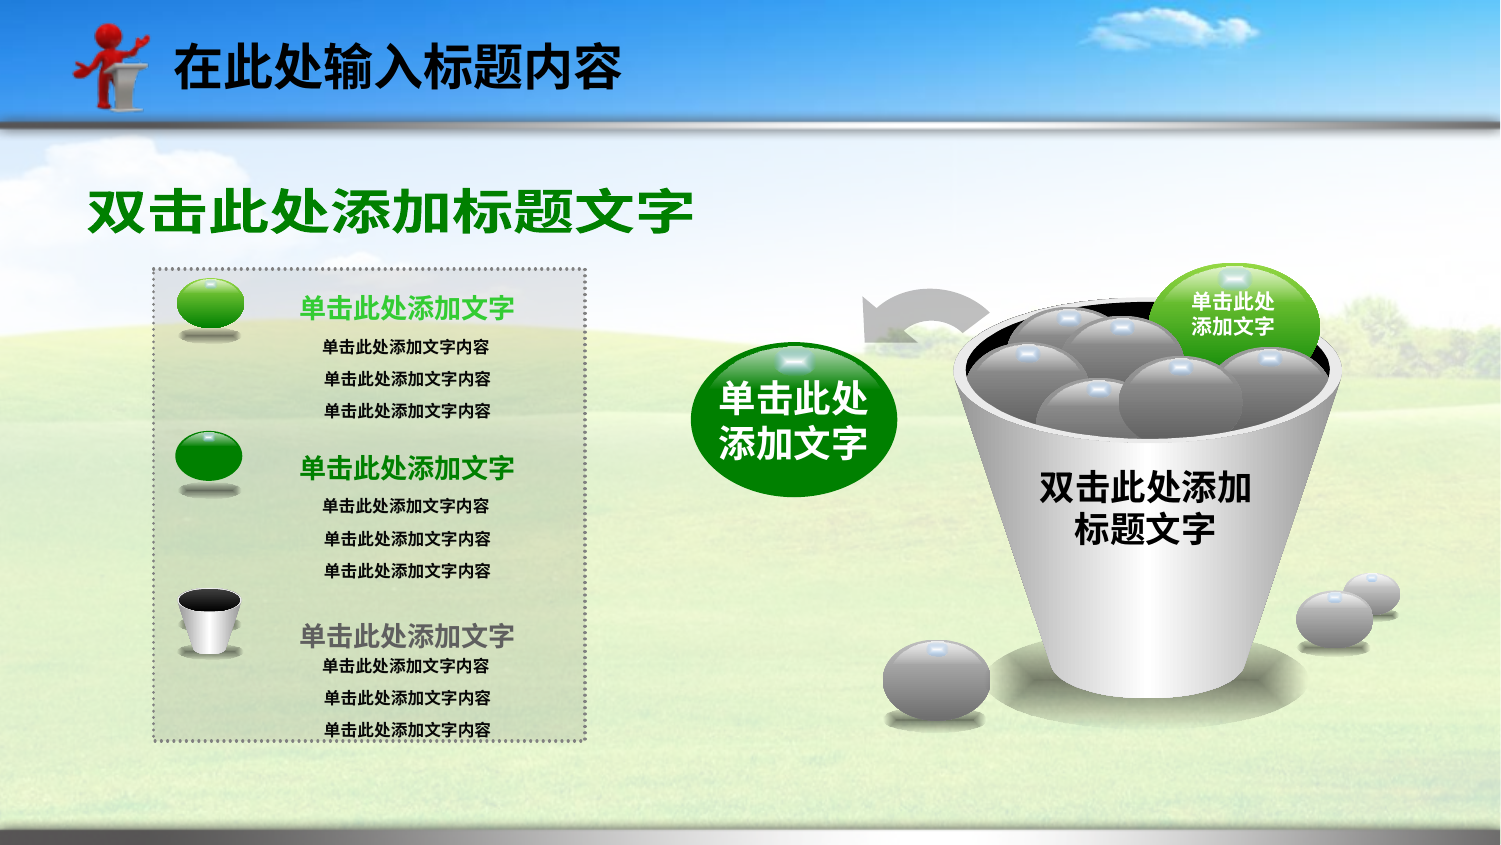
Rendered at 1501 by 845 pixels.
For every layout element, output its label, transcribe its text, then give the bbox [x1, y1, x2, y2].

picture [0, 0, 1501, 845]
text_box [882, 262, 1401, 733]
text_box 单击此处 添加文字 [690, 383, 877, 498]
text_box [707, 346, 877, 389]
text_box [862, 296, 877, 343]
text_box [153, 268, 586, 770]
text_box 单击此处 添加文字 [761, 342, 827, 346]
text_box 在此处输入标题内容 [108, 28, 688, 103]
